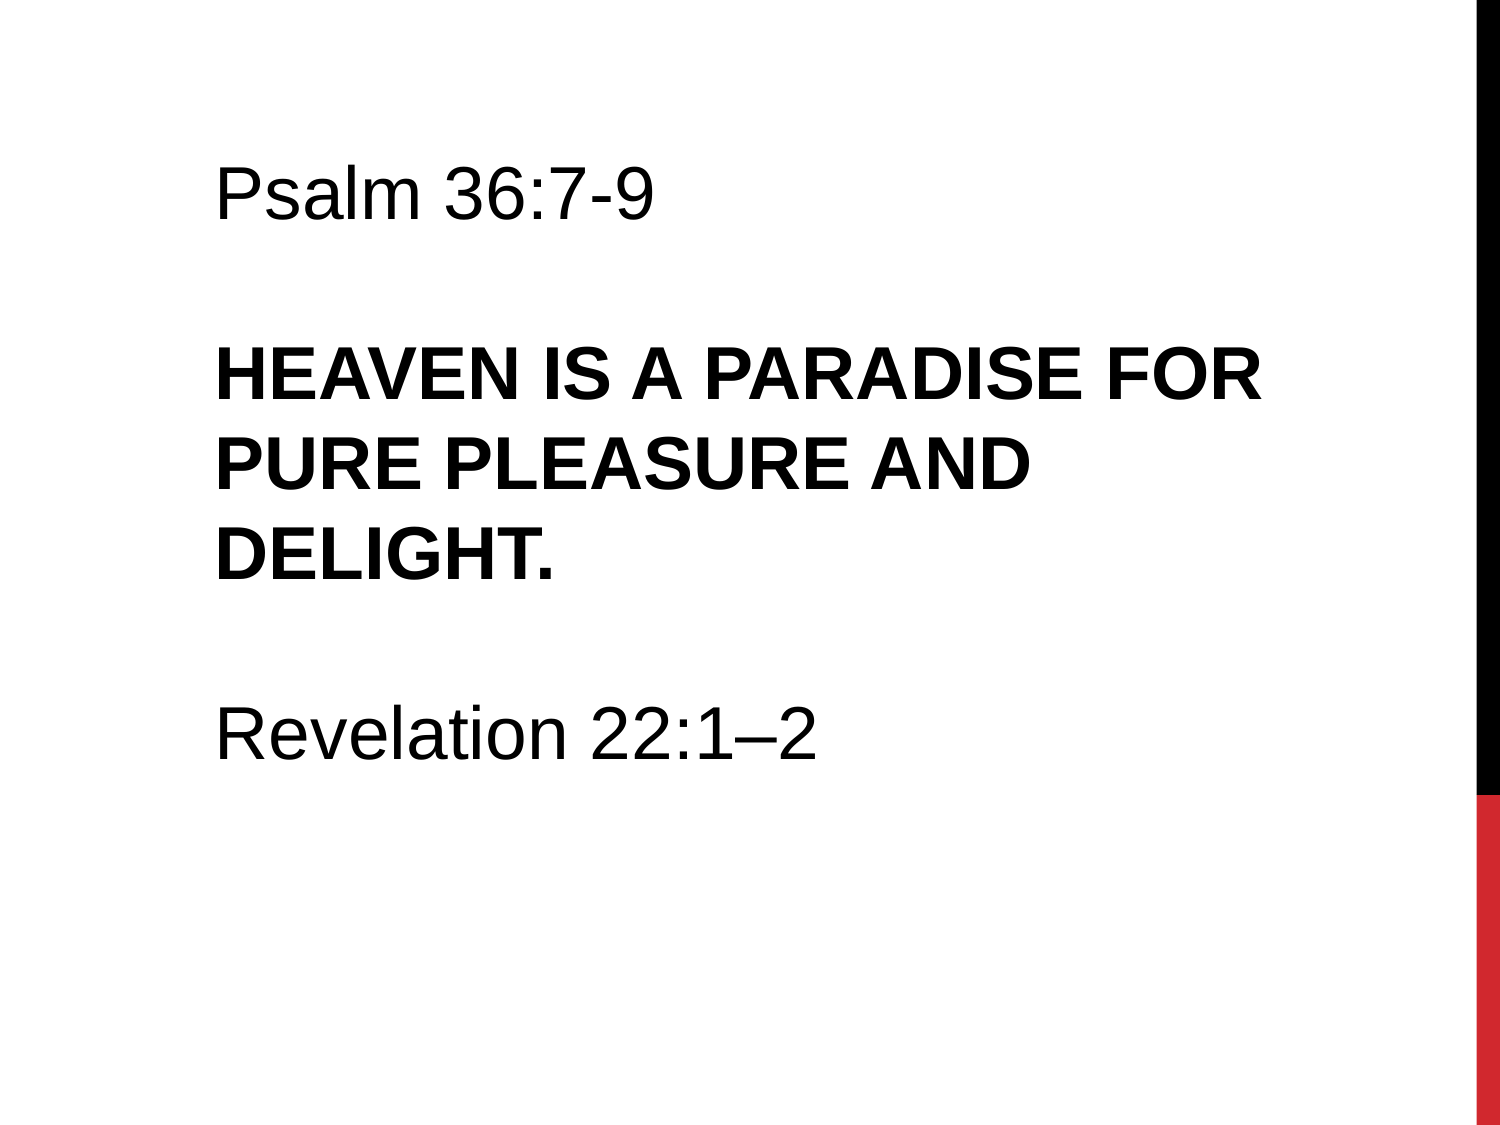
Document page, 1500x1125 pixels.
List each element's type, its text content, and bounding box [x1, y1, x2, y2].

text_box Psalm 36:7-9 HEAVEN IS A PARADISE FOR PURE PLEASURE AND DELIGHT. Revelation 22:1–2 [200, 137, 1350, 783]
